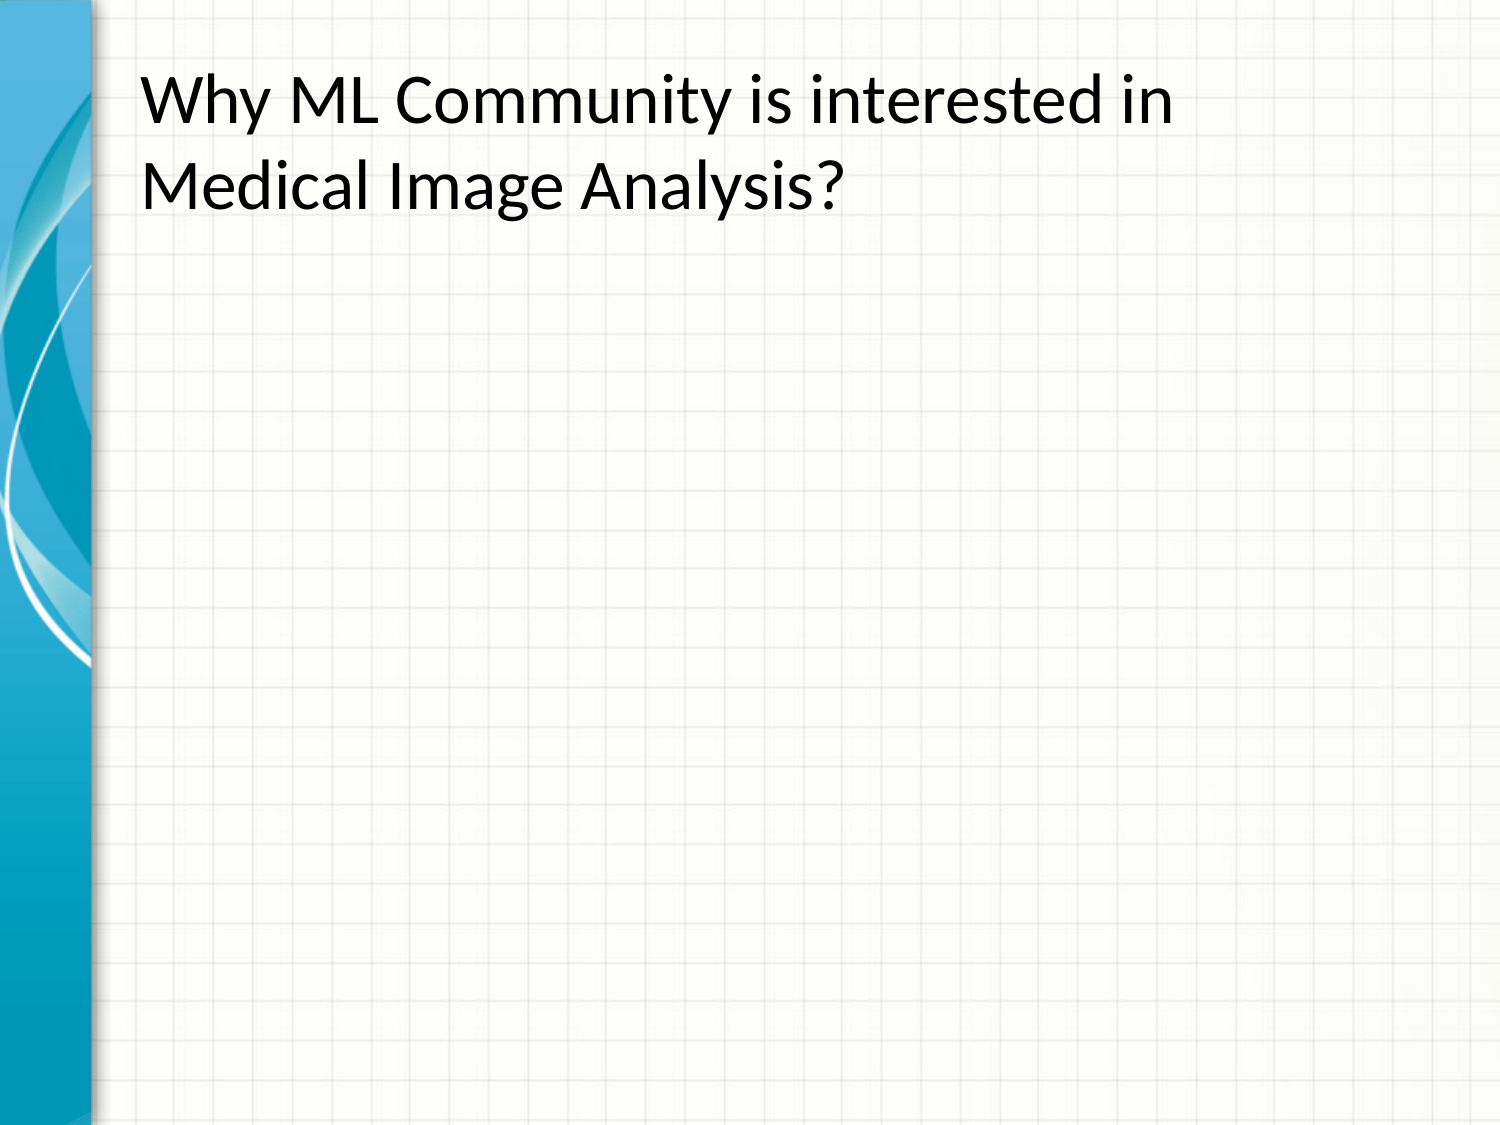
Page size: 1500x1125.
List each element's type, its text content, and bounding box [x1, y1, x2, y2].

picture [0, 0, 1500, 1125]
title Why ML Community is interested in Medical Image Analysis? [125, 44, 1450, 232]
